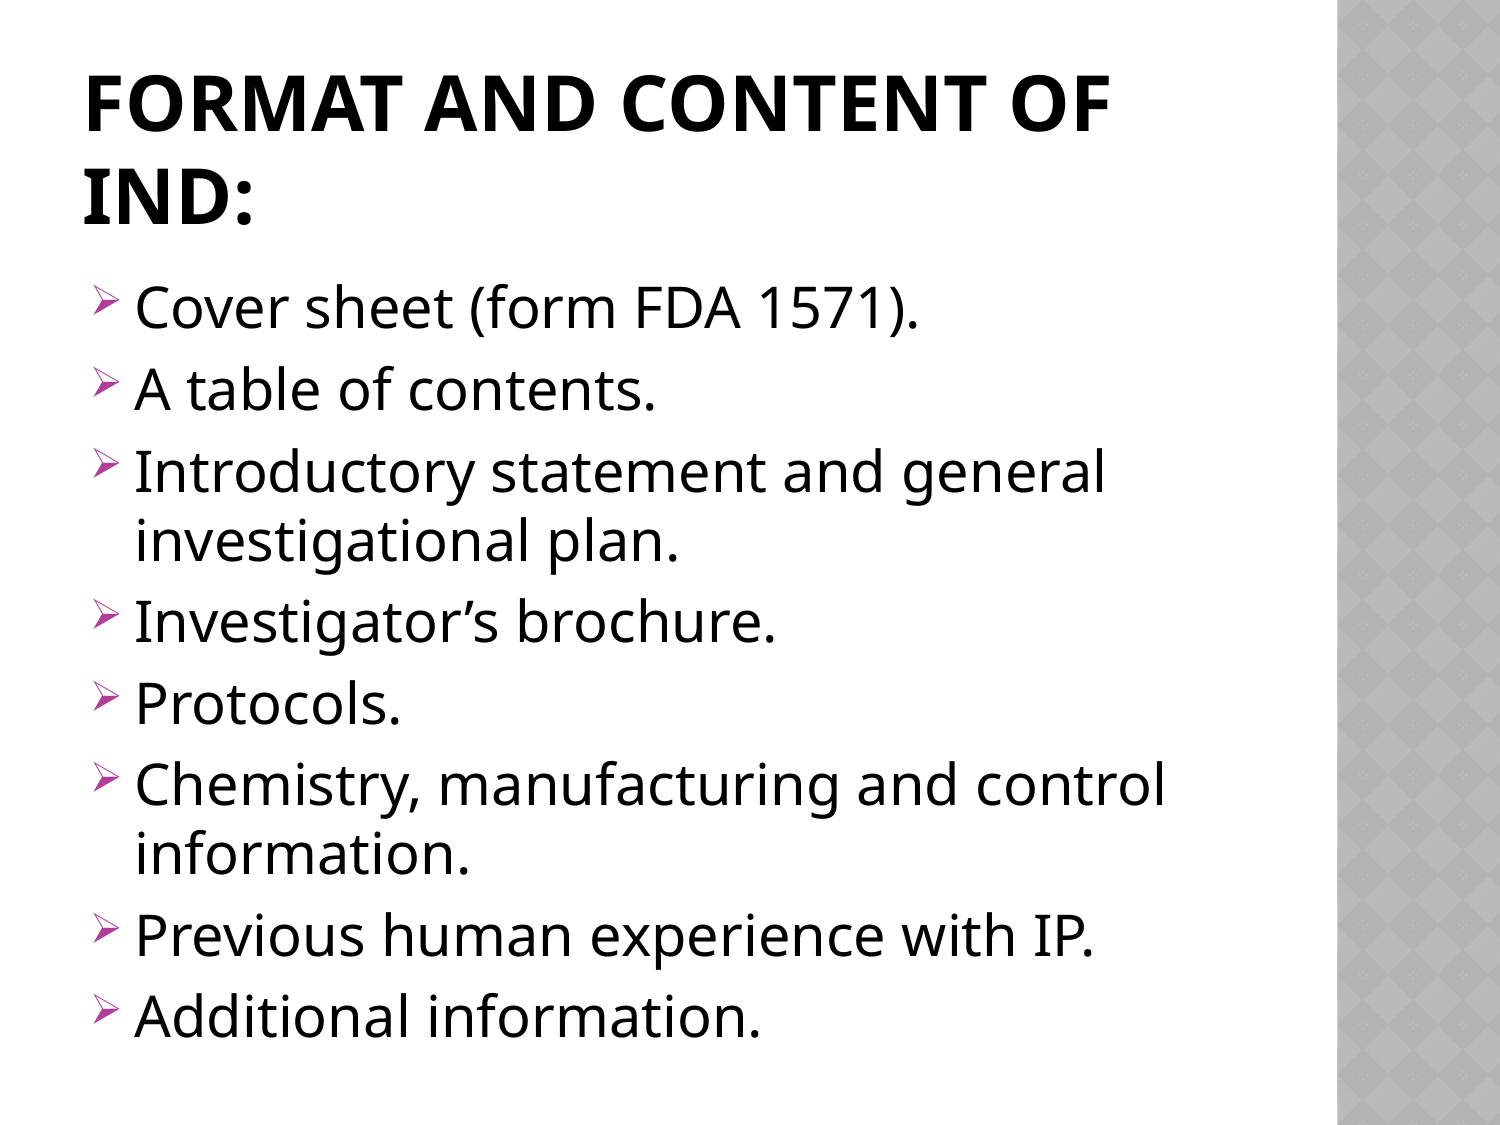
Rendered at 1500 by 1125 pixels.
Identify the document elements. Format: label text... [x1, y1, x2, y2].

list Cover sheet (form FDA 1571). A table of contents. Introductory statement and general investigational plan. Investigator’s brochure. Protocols. Chemistry, manufacturing and control information. Previous human experience with IP. Additional information. [75, 264, 1263, 1059]
title FORMAT AND CONTENT OF IND: [75, 52, 1263, 240]
